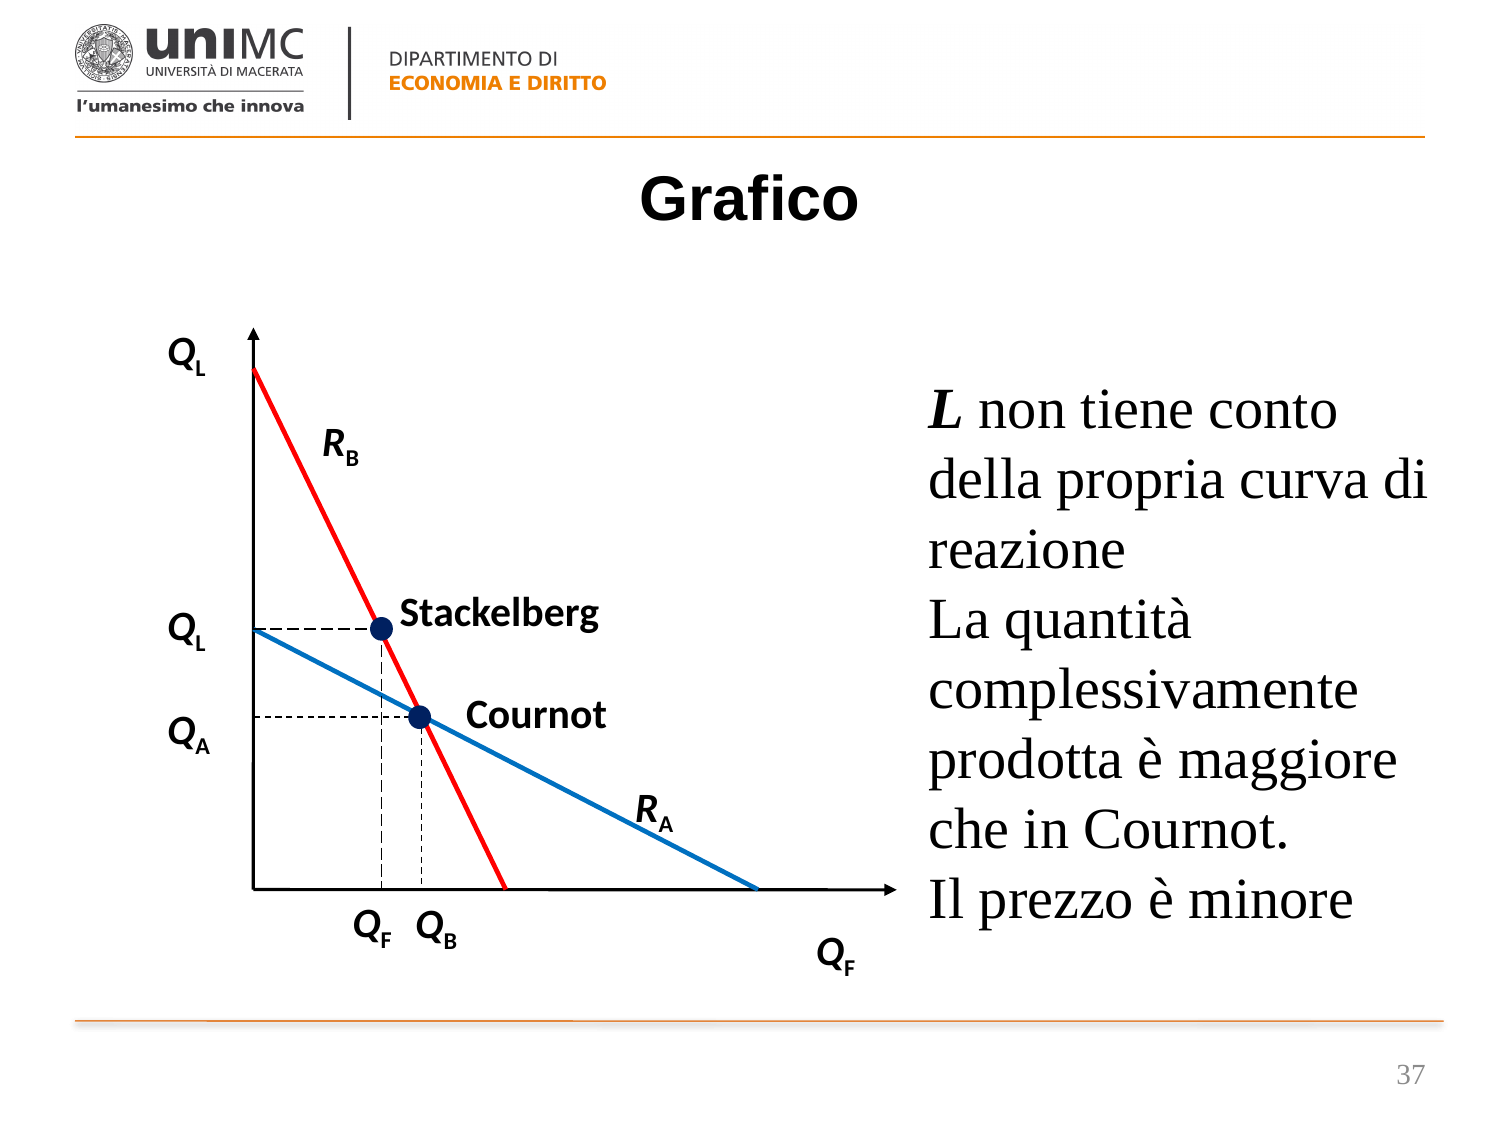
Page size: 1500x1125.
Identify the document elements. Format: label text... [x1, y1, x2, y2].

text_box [152, 316, 962, 1008]
title Grafico [75, 149, 1425, 241]
text_box L non tiene conto della propria curva di reazione La quantità complessivamente prodotta è maggiore che in Cournot. Il prezzo è minore [966, 363, 1453, 938]
picture [75, 24, 1425, 138]
slide_number 37 [1091, 1042, 1442, 1103]
